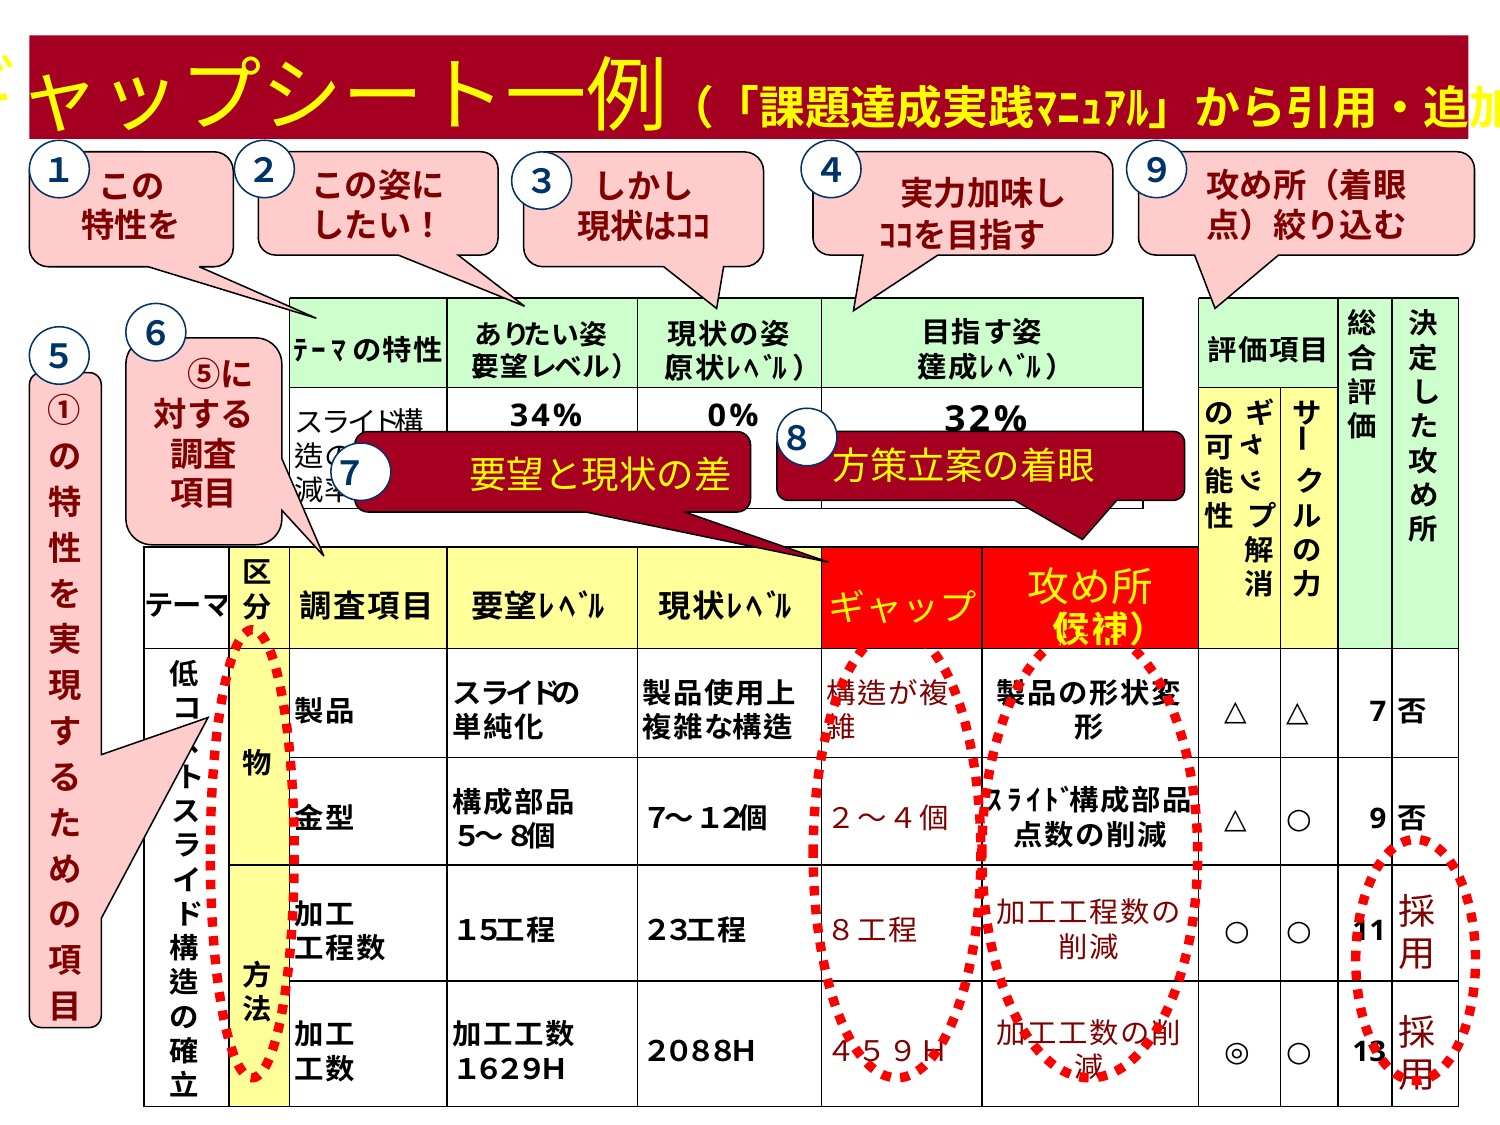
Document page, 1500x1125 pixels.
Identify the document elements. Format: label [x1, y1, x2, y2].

text_box [29, 35, 1477, 1118]
